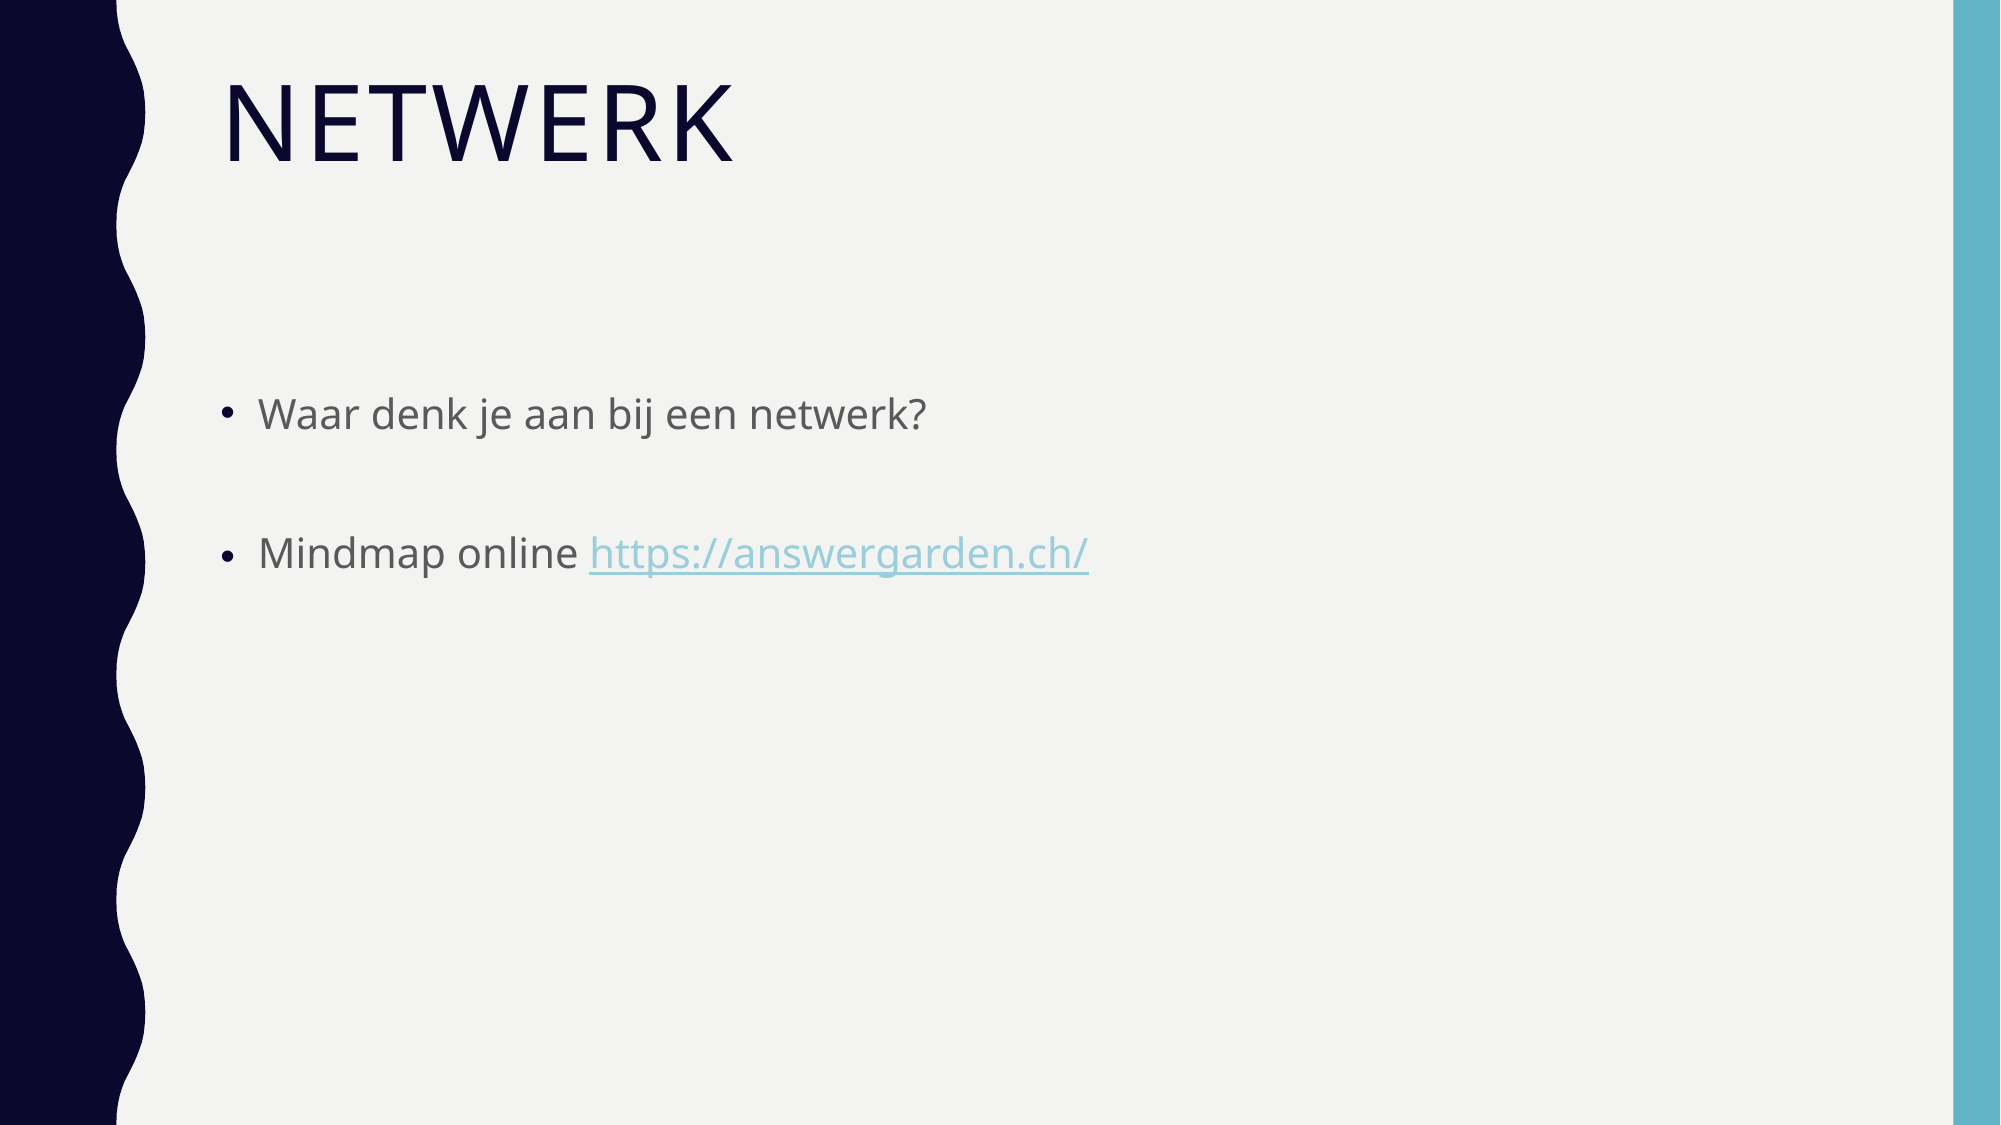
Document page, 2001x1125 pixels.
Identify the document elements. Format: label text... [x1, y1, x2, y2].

list Waar denk je aan bij een netwerk? Mindmap online https://answergarden.ch/ [205, 375, 1875, 965]
title Netwerk [205, 62, 1875, 308]
